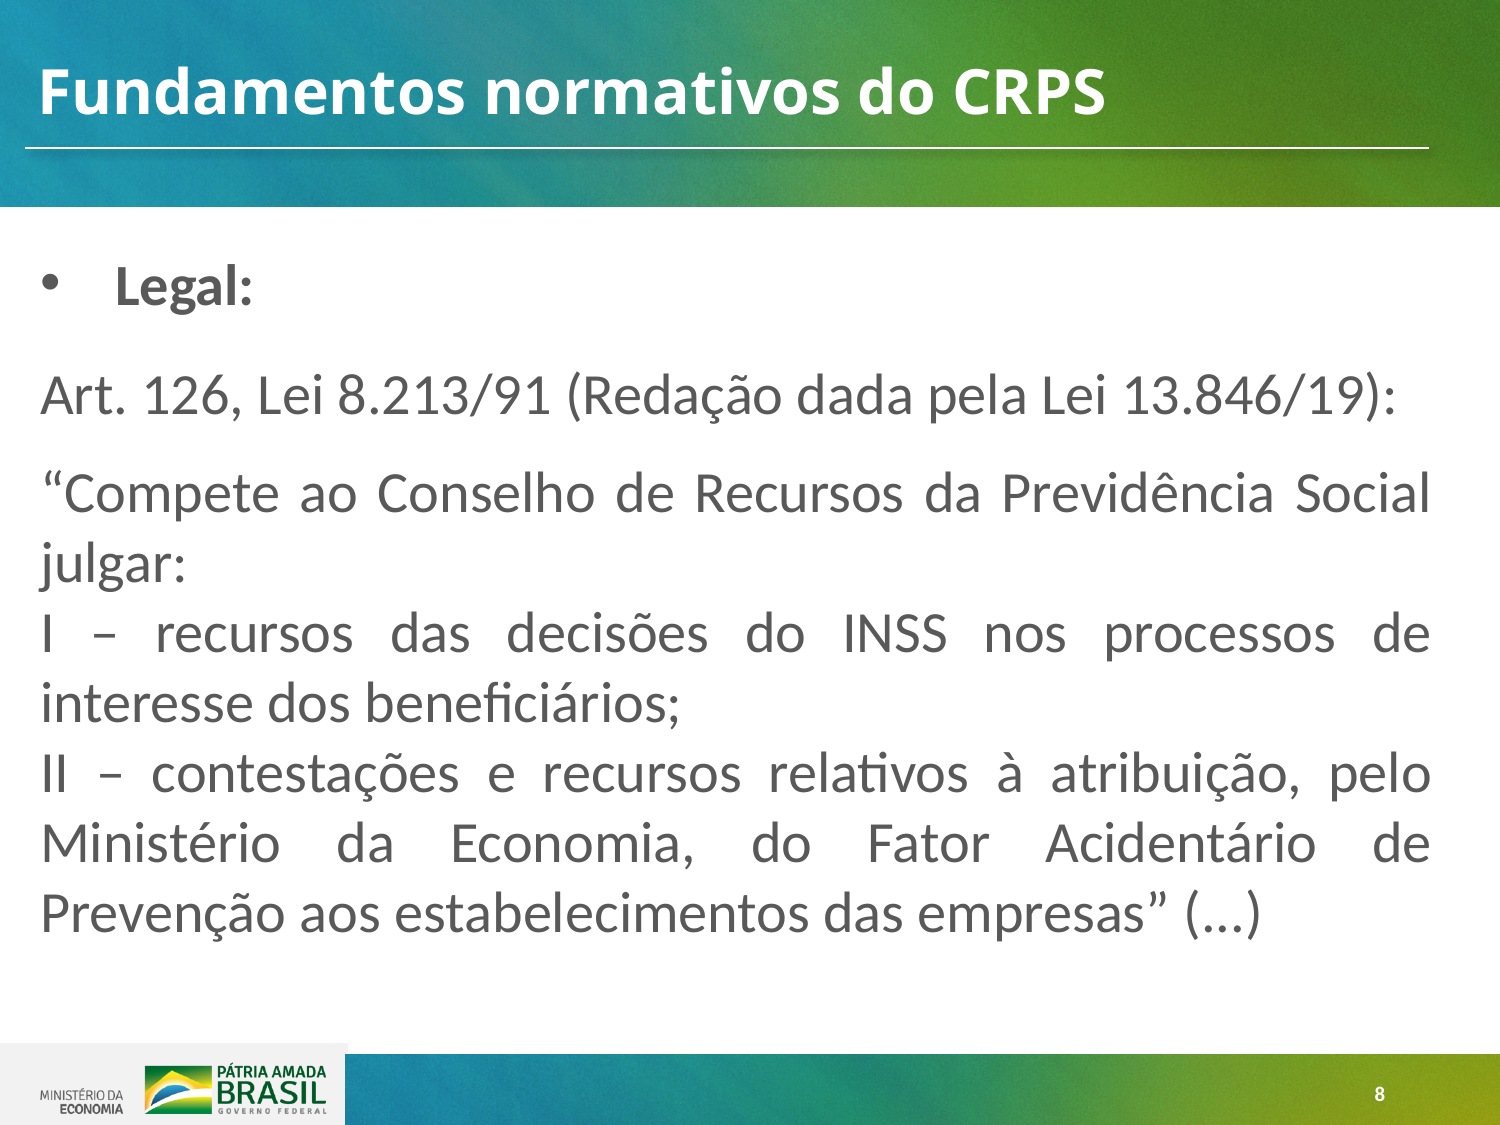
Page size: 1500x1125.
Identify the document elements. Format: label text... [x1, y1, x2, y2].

picture [36, 1052, 330, 1122]
picture [345, 1054, 1500, 1125]
text_box Legal: Art. 126, Lei 8.213/91 (Redação dada pela Lei 13.846/19): “Compete ao Conselho de Recursos da Previdência Social julgar: I – recursos das decisões do INSS nos processos de interesse dos beneficiários; II – contestações e recursos relativos à atribuição, pelo Ministério da Economia, do Fator Acidentário de Prevenção aos estabelecimentos das empresas” (...) [25, 239, 1448, 952]
picture [0, 0, 1500, 207]
